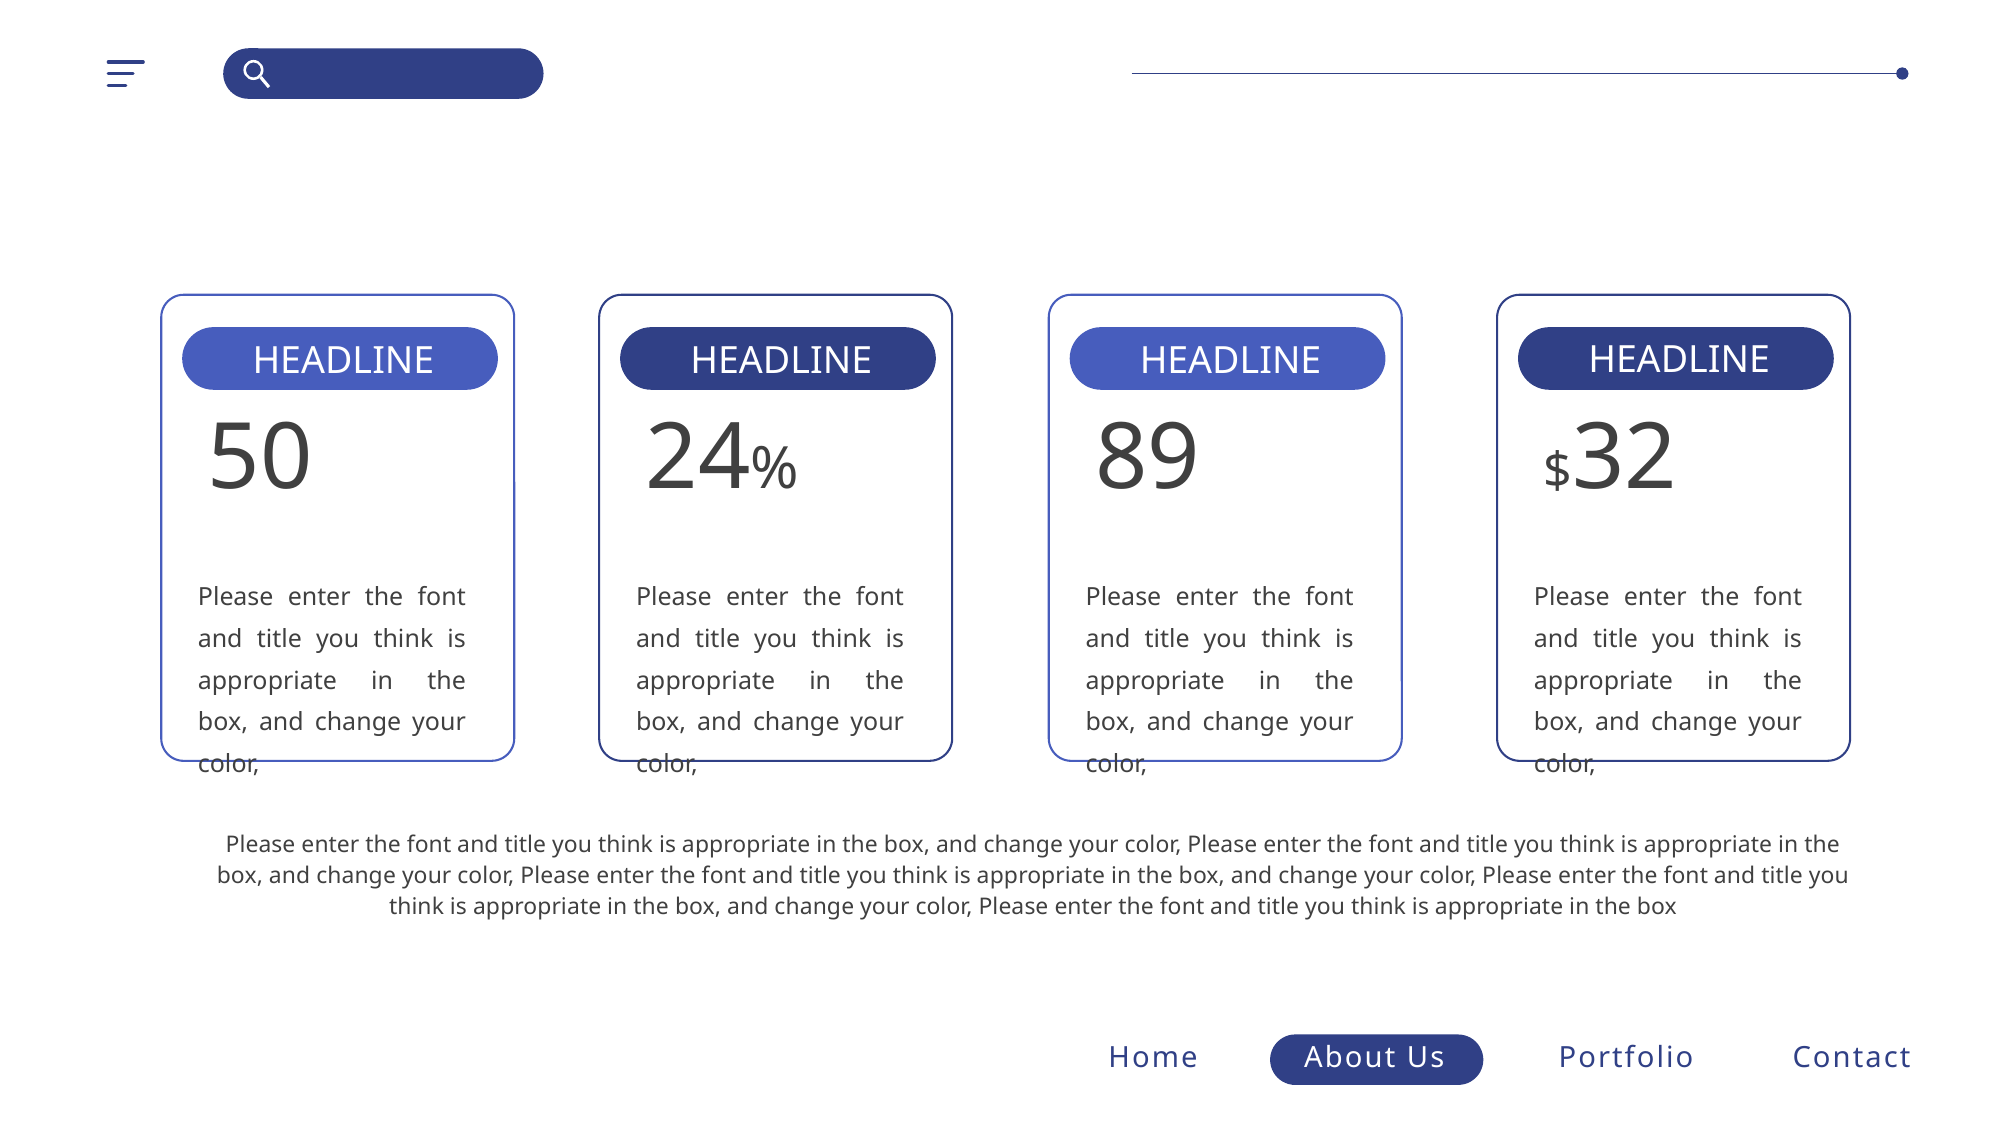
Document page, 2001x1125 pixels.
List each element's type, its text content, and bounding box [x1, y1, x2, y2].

text_box Home [1093, 1030, 1213, 1081]
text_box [1048, 294, 1412, 761]
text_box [599, 294, 963, 761]
text_box Please enter the font and title you think is appropriate in the box, and change your color, Please enter the font and title you think is appropriate in the box, and change your color, Please enter the font and title you think is appropriate in the box, and change your color, Please enter the font and title you think is appropriate in the box, and change your color, Please enter the font and title you think is appropriate in the box [193, 818, 1875, 958]
text_box Contact [1777, 1030, 1936, 1081]
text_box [108, 48, 544, 99]
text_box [1497, 294, 1861, 761]
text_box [161, 294, 525, 761]
text_box Portfolio [1543, 1030, 1709, 1081]
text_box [1270, 1030, 1484, 1085]
